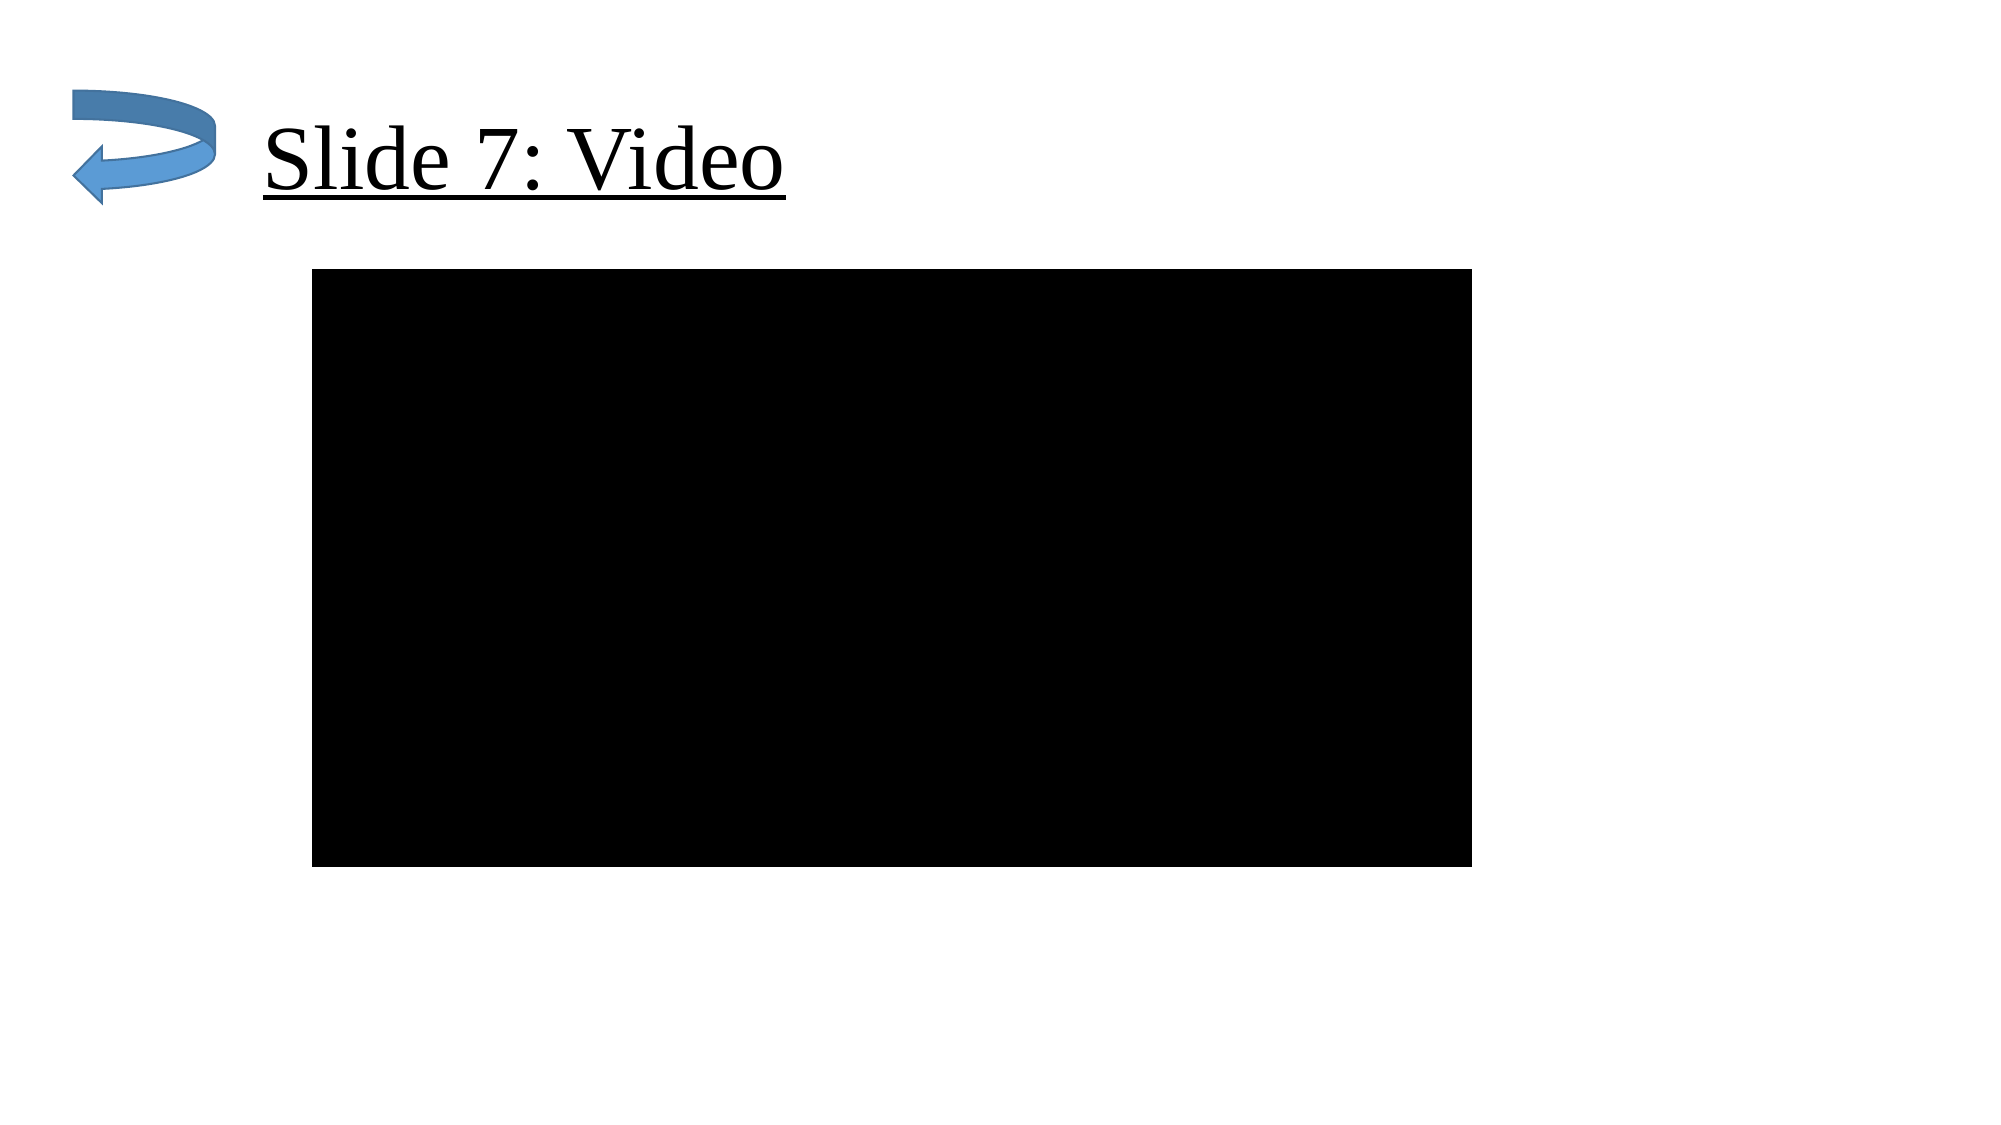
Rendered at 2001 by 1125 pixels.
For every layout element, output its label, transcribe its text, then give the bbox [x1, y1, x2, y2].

title Slide 7: Video [247, 51, 1973, 269]
text_box [72, 89, 217, 206]
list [311, 268, 1472, 868]
